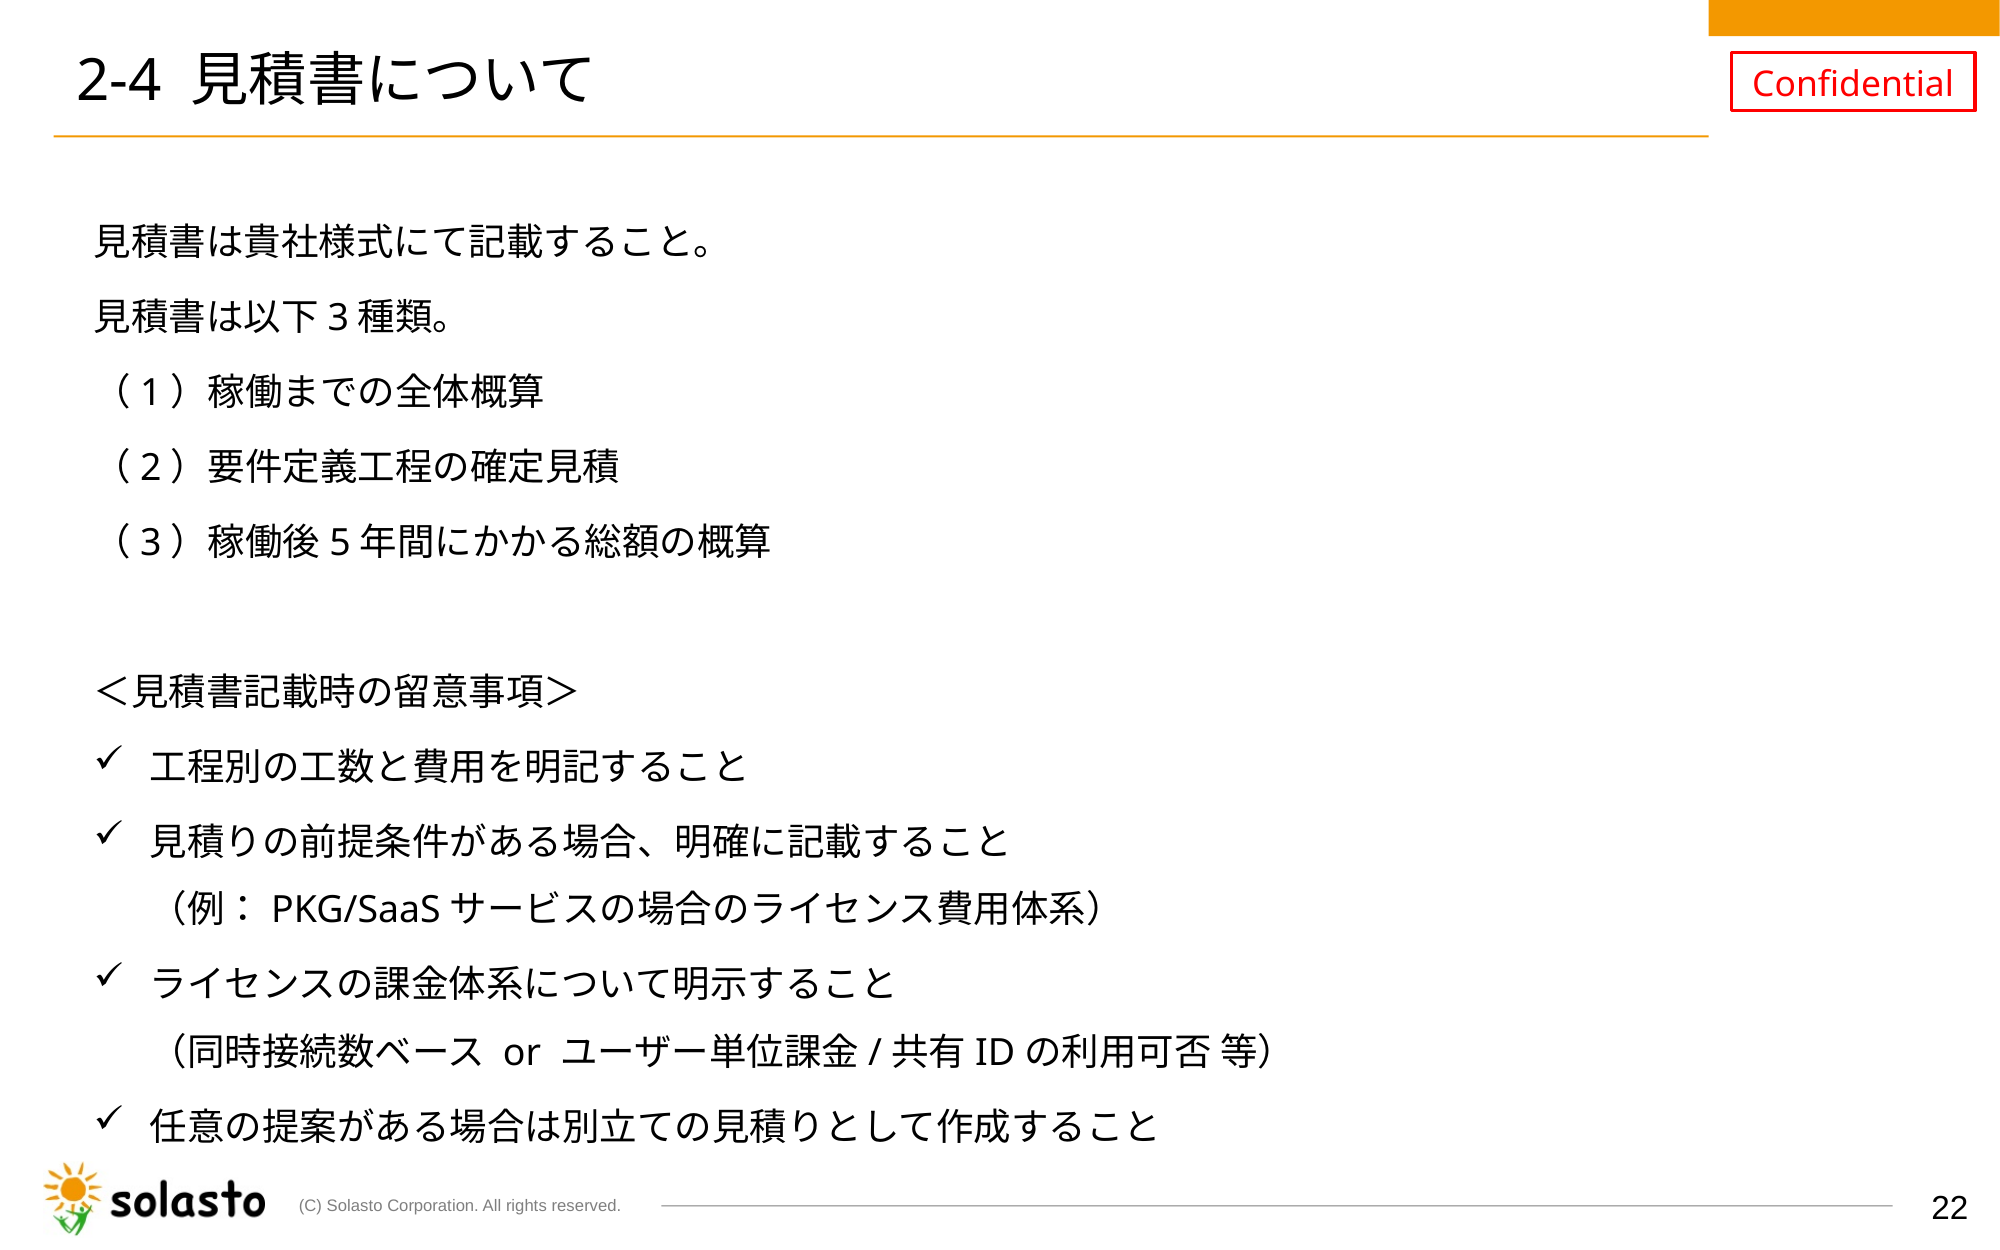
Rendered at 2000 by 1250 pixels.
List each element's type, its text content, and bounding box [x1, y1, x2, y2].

picture [43, 1161, 265, 1238]
title 2-4 見積書について [61, 34, 1709, 121]
text_box 見積書は貴社様式にて記載すること。 見積書は以下3種類。 （1）稼働までの全体概算 （2）要件定義工程の確定見積 （3）稼働後5年間にかかる総額の概算 ＜見積書記載時の留意事項＞ 工程別の工数と費用を明記すること 見積りの前提条件がある場合、明確に記載すること （例：PKG/SaaSサービスの場合のライセンス費用体系） ライセンスの課金体系について明示すること （同時接続数ベース or ユーザー単位課金/共有IDの利用可否 等） 任意の提案がある場合は別立ての見積りとして作成すること [78, 187, 1886, 1188]
